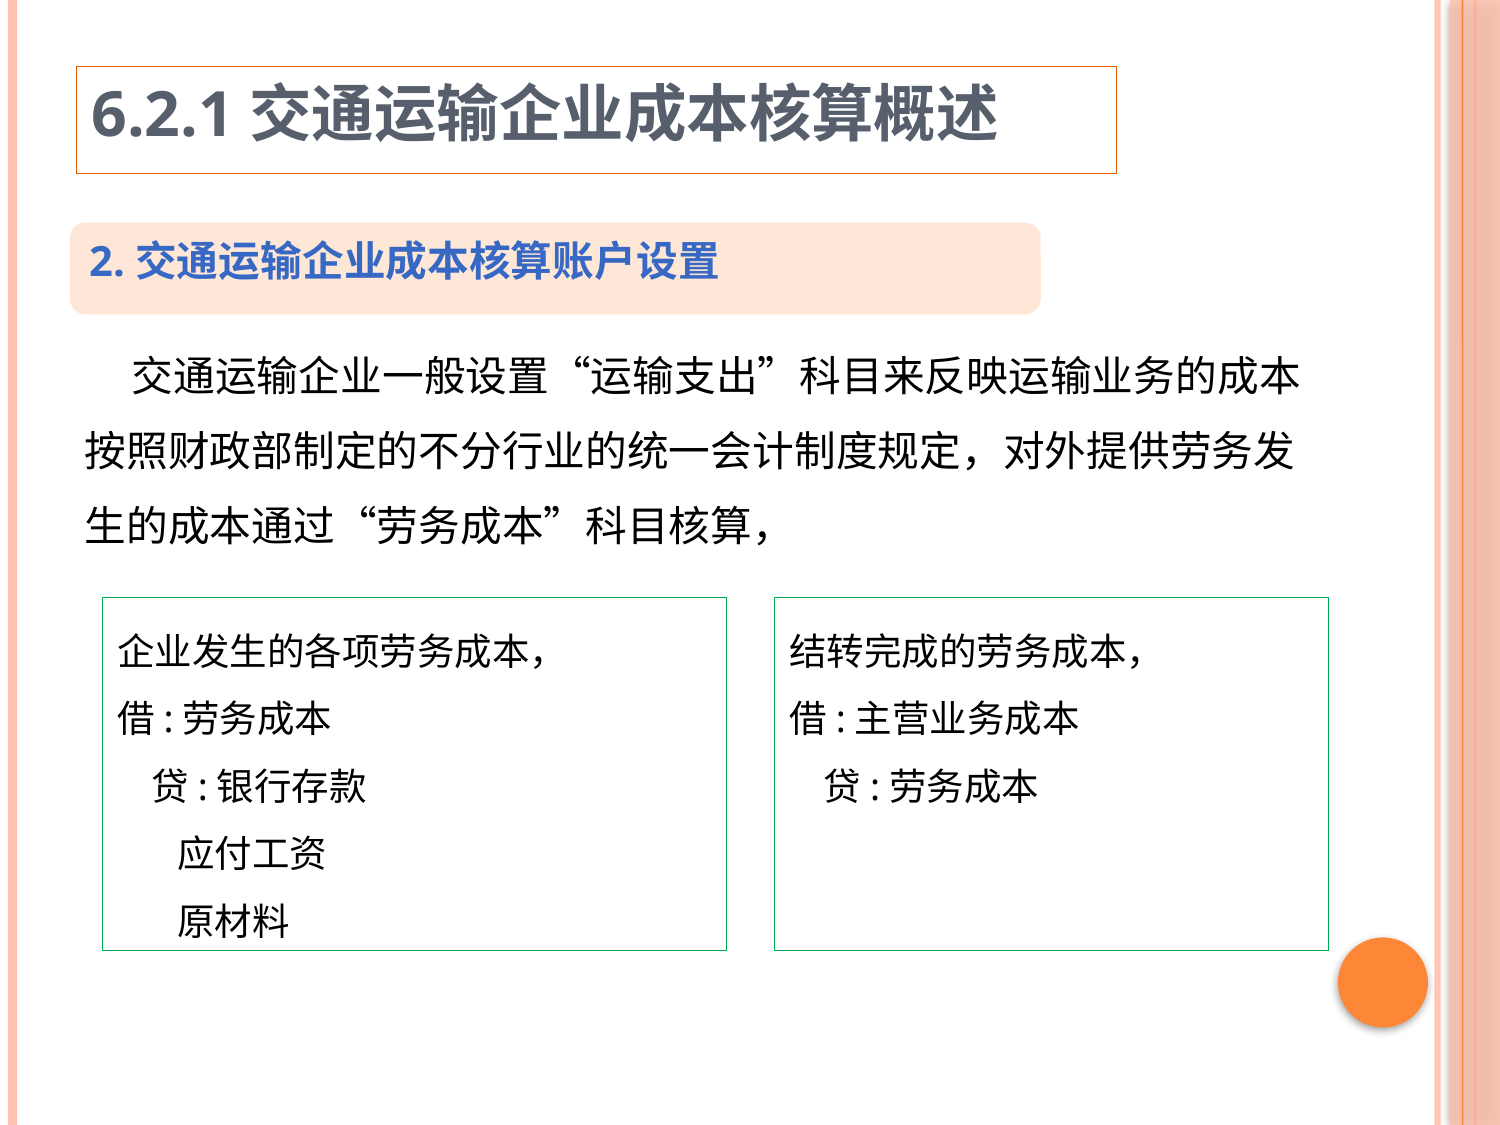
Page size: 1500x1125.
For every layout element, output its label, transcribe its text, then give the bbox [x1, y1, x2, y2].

text_box 企业发生的各项劳务成本， 借:劳务成本 贷:银行存款 应付工资 原材料 [102, 597, 727, 951]
text_box 结转完成的劳务成本， 借:主营业务成本 贷:劳务成本 [774, 597, 1329, 951]
text_box 6.2.1交通运输企业成本核算概述 [76, 66, 1117, 174]
text_box 2.交通运输企业成本核算账户设置 [69, 222, 1041, 315]
text_box 交通运输企业一般设置“运输支出”科目来反映运输业务的成本按照财政部制定的不分行业的统一会计制度规定，对外提供劳务发生的成本通过“劳务成本”科目核算， [69, 317, 1329, 557]
